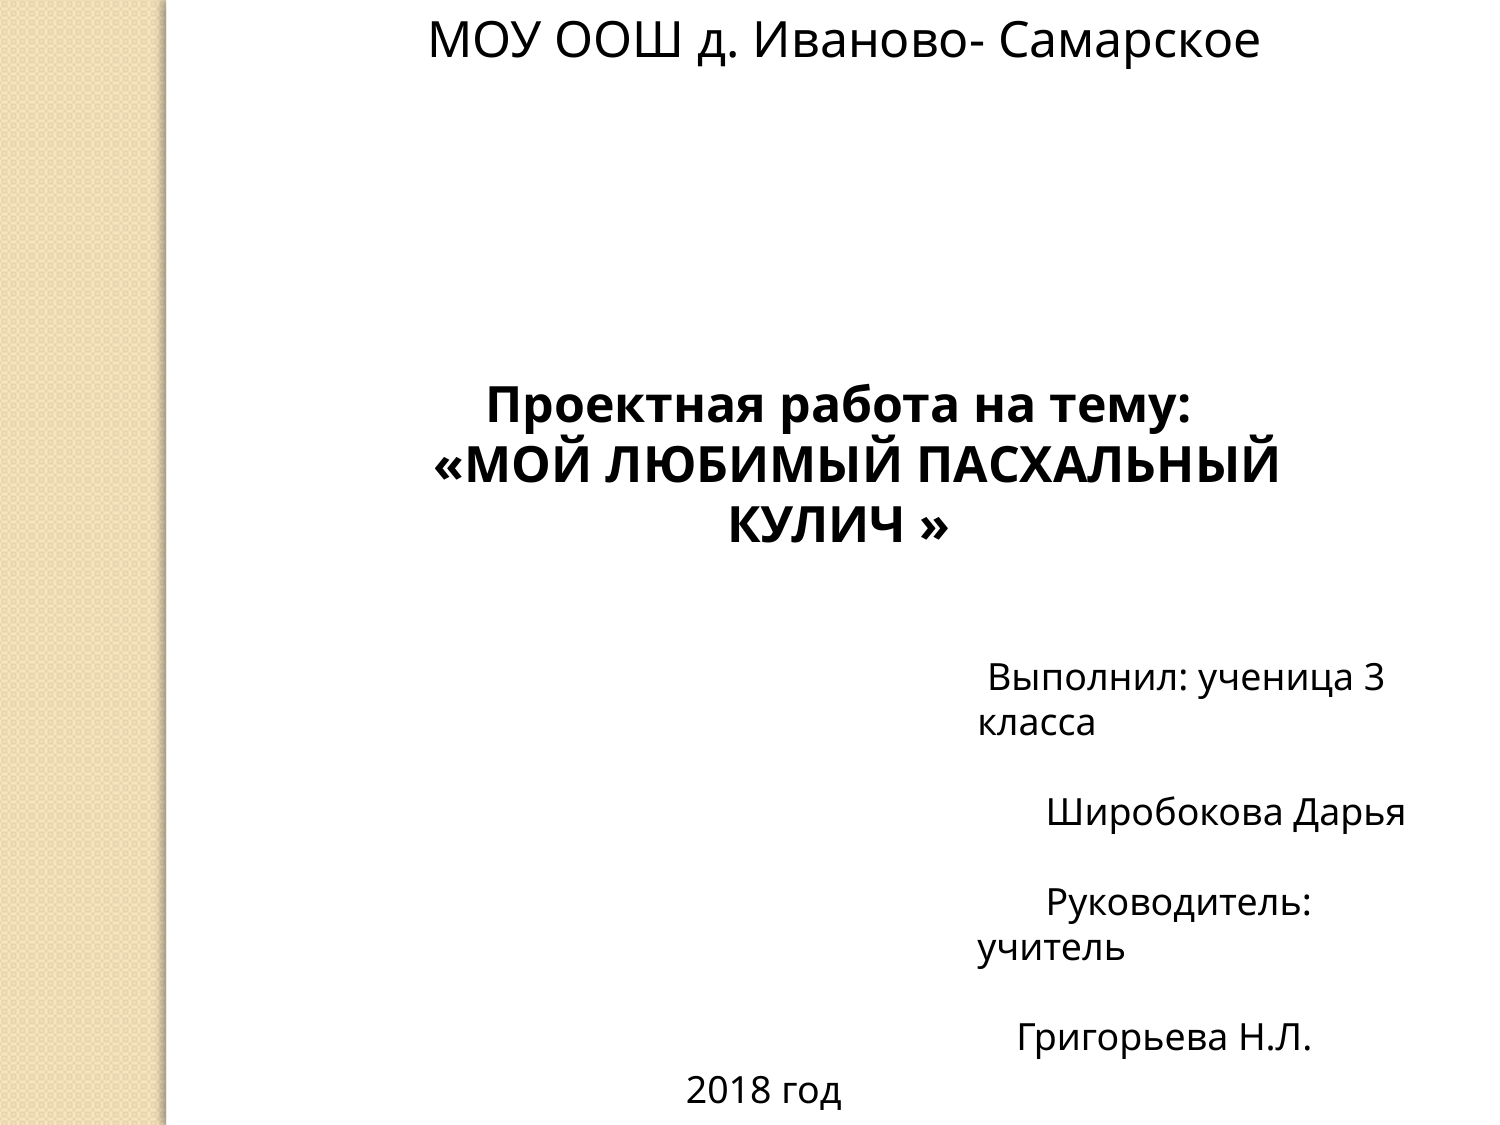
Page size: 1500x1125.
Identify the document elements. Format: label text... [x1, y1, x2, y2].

text_box Выполнил: ученица 3 класса Широбокова Дарья Руководитель: учитель Григорьева Н.Л. [962, 645, 1471, 1065]
text_box МОУ ООШ д. Иваново- Самарское [312, 0, 1376, 120]
text_box 2018 год [671, 1058, 857, 1119]
text_box Проектная работа на тему: «МОЙ ЛЮБИМЫЙ ПАСХАЛЬНЫЙ КУЛИЧ » [312, 364, 1365, 605]
